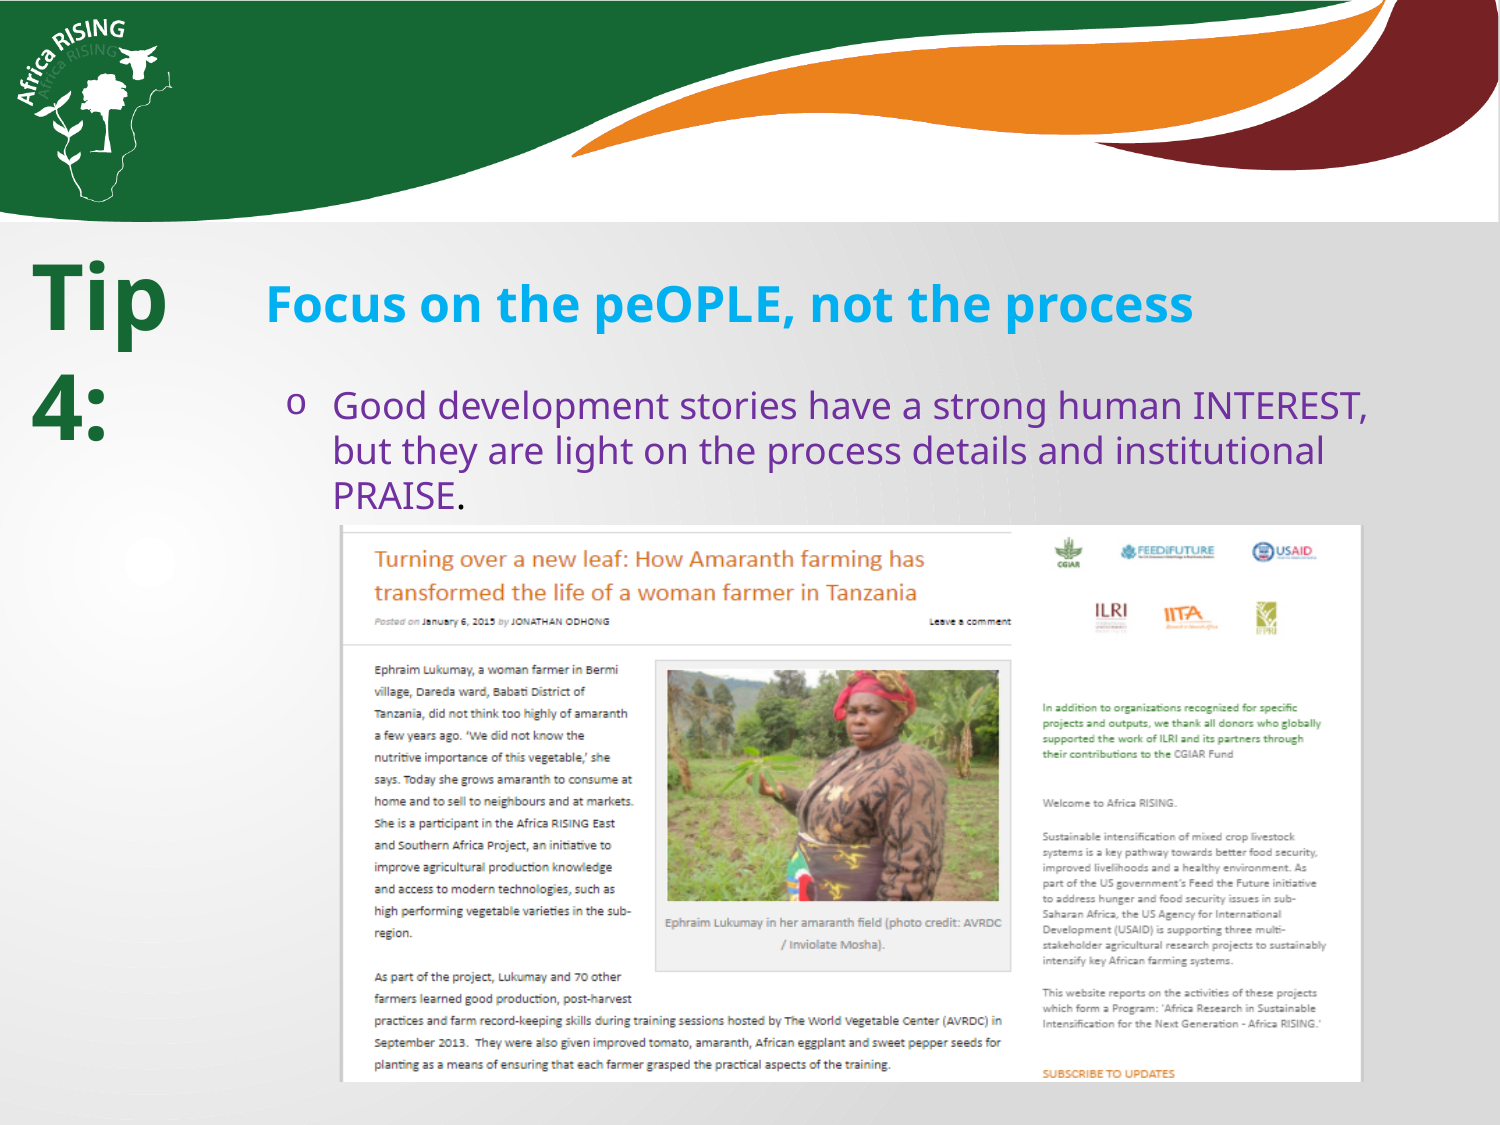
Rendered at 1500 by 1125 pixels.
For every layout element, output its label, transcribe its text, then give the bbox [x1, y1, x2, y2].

picture [0, 0, 1499, 222]
text_box Focus on the peOPLE, not the process [250, 264, 1375, 340]
picture [338, 524, 1365, 1083]
list Tip 4: [0, 231, 273, 369]
text_box Good development stories have a strong human INTEREST, but they are light on the process details and institutional PRAISE. [270, 374, 1433, 570]
